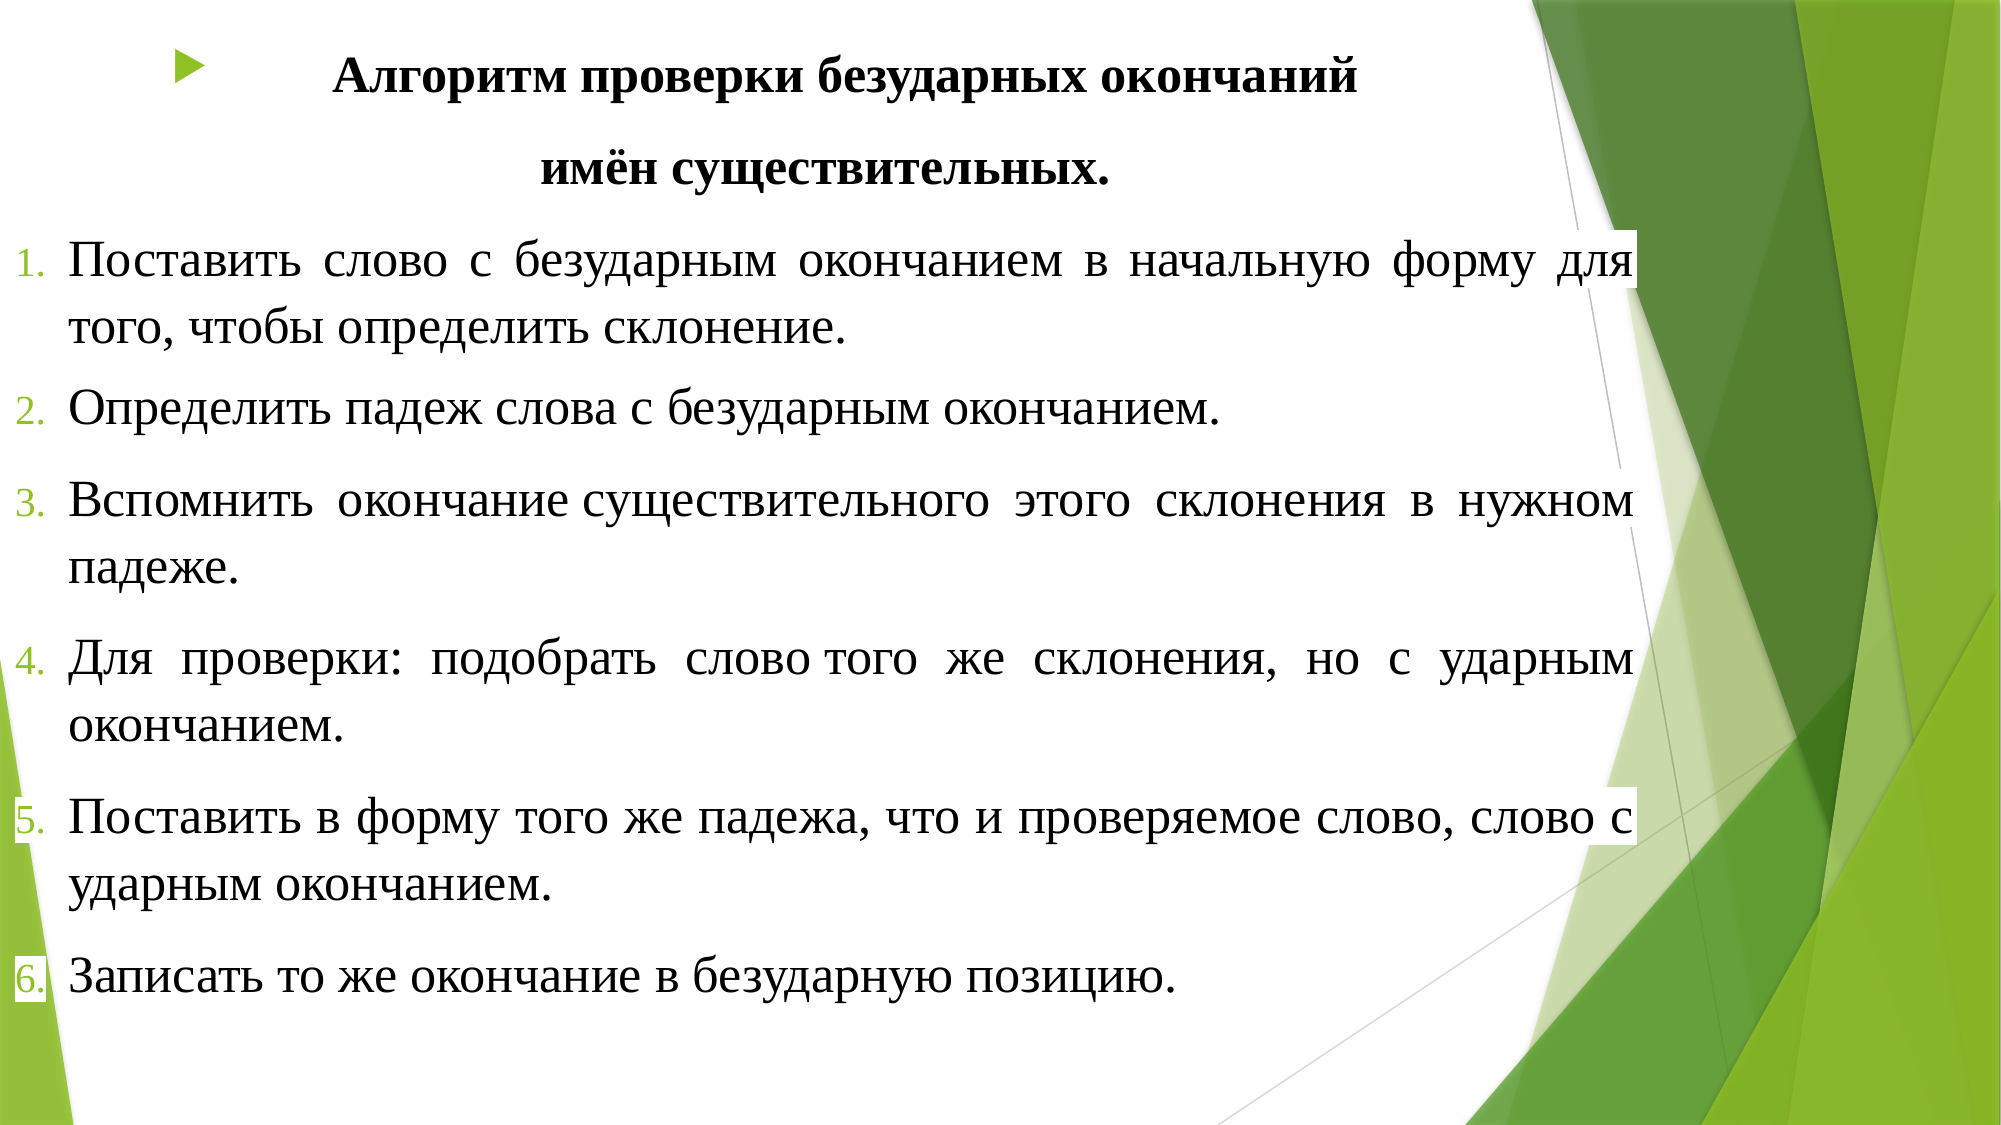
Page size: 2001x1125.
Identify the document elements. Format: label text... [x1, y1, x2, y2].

list Алгоритм проверки безударных окончаний имён существительных. Поставить слово с безударным окончанием в начальную форму для того, чтобы определить склонение. Определить падеж слова с безударным окончанием. Вспомнить окончание существительного этого склонения в нужном падеже. Для проверки: подобрать слово того же склонения, но с ударным окончанием. Поставить в форму того же падежа, что и проверяемое слово, слово с ударным окончанием. Записать то же окончание в безударную позицию. [0, 28, 1652, 1012]
